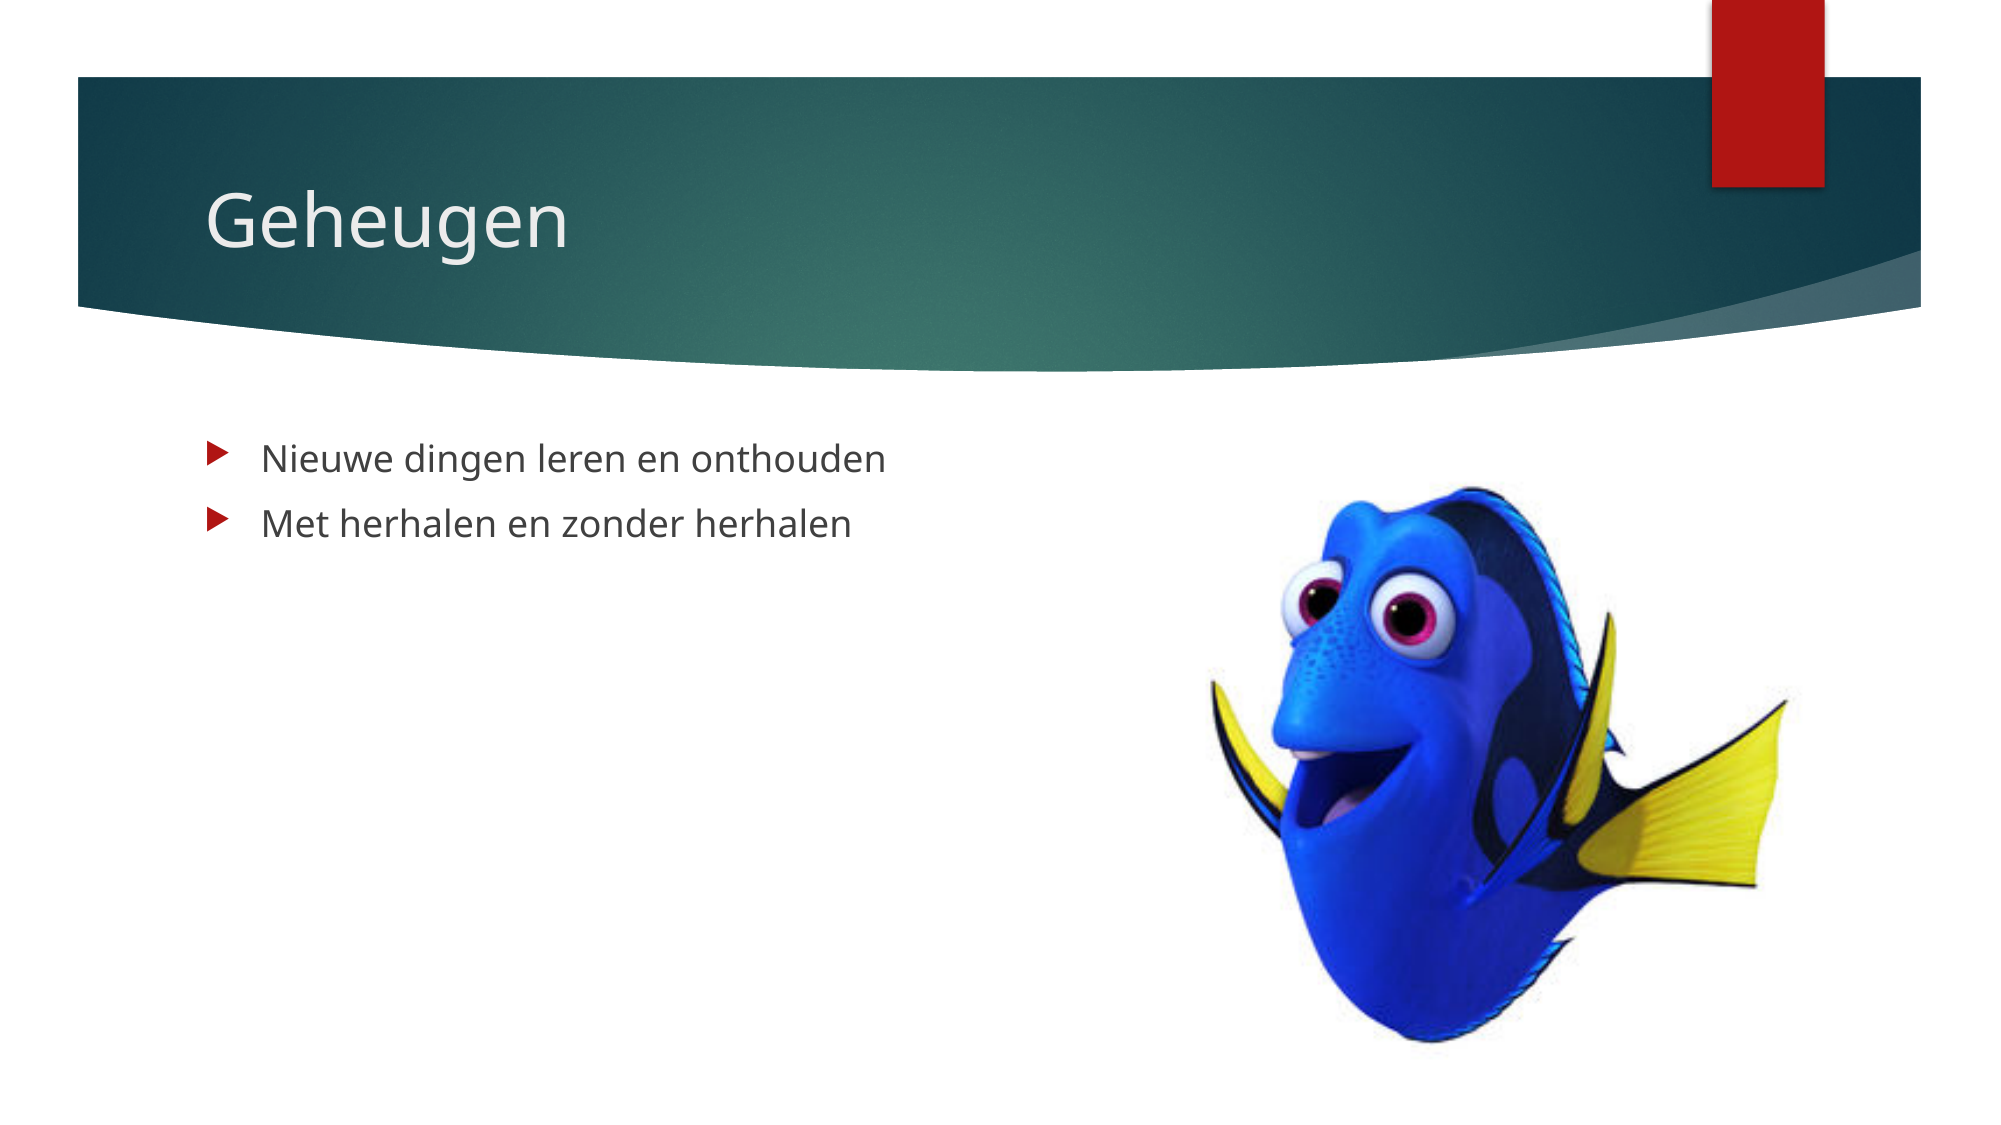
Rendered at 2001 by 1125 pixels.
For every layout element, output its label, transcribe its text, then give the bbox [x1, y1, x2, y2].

list Nieuwe dingen leren en onthouden Met herhalen en zonder herhalen [189, 427, 1134, 988]
picture [1139, 407, 1858, 1125]
title Geheugen [189, 159, 1638, 276]
